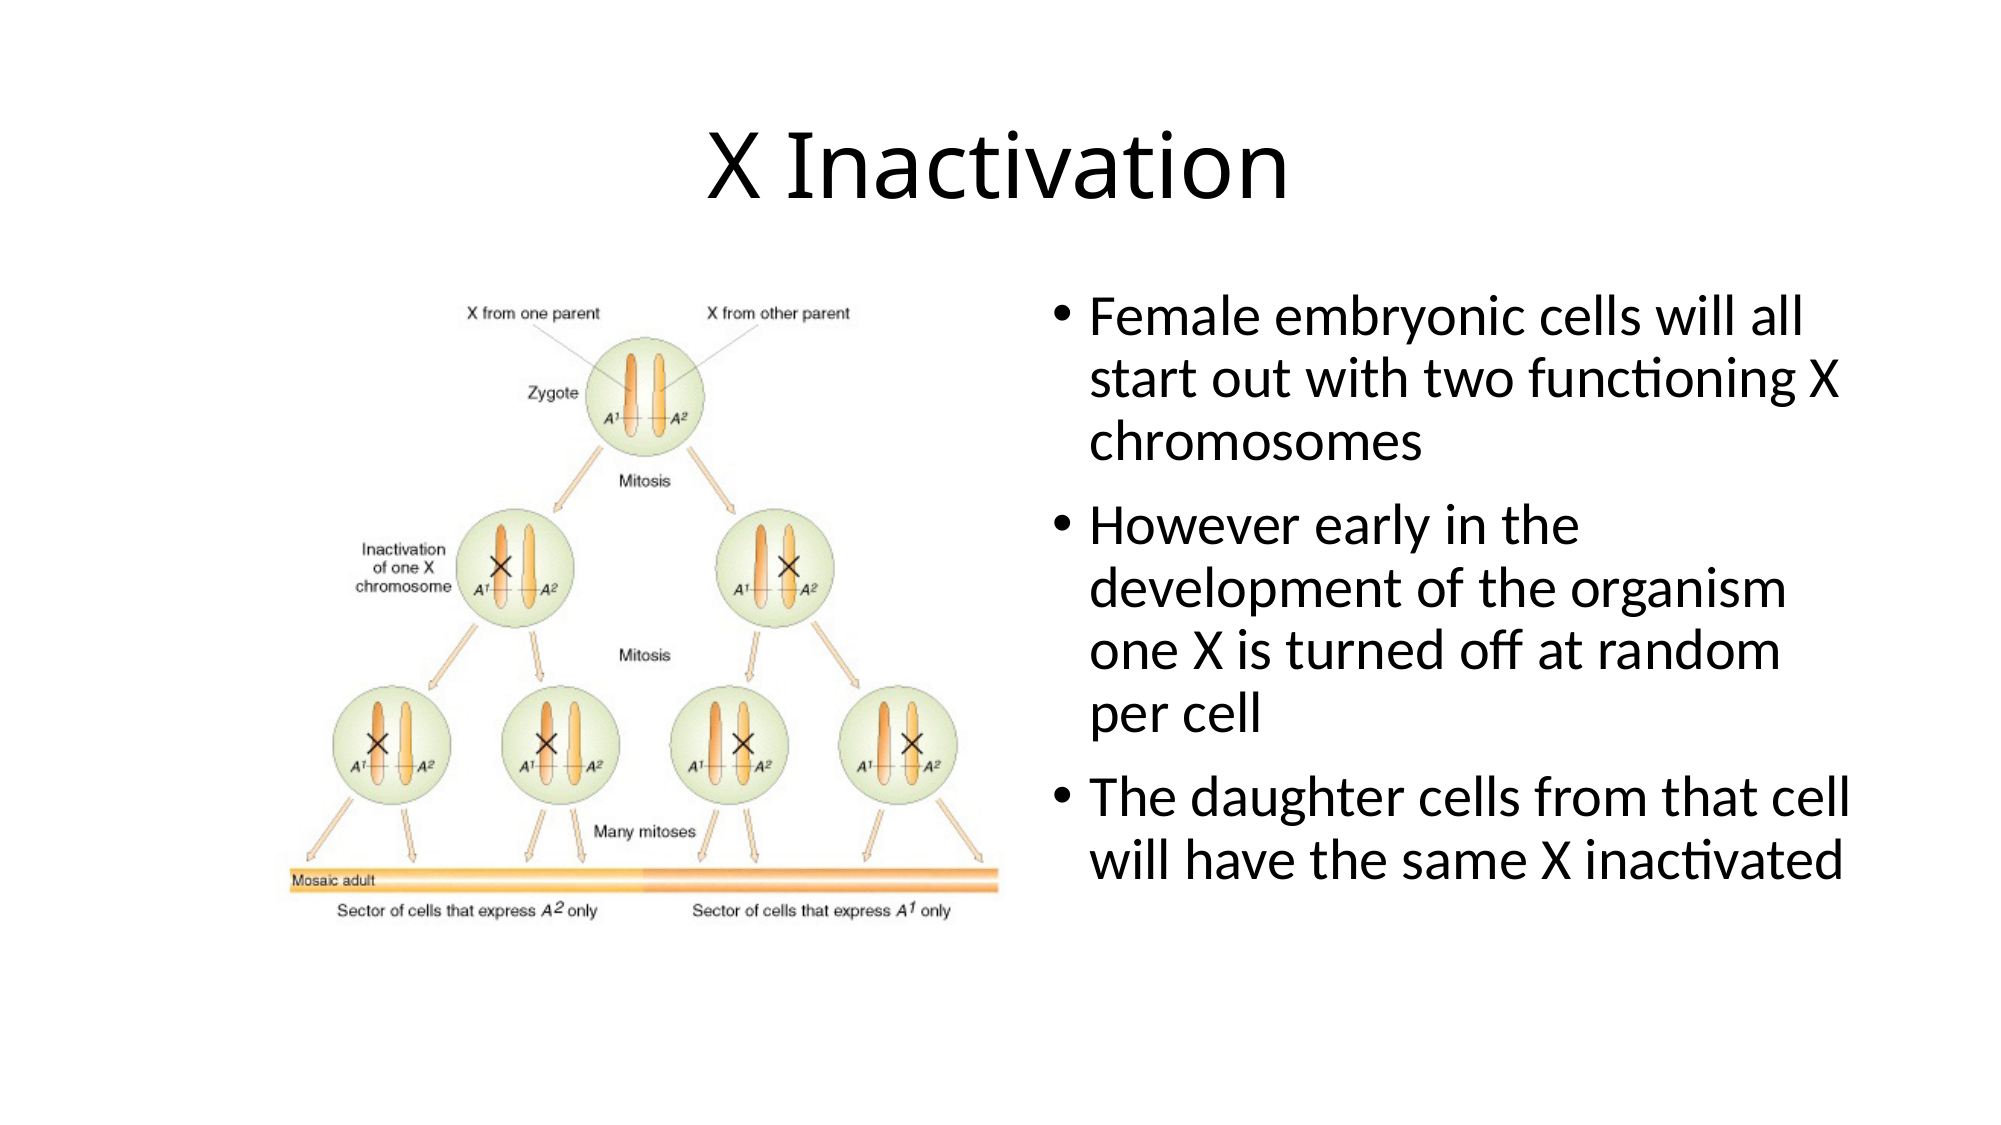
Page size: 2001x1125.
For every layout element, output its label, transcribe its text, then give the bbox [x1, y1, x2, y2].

title X Inactivation [137, 59, 1863, 278]
picture [275, 293, 1013, 936]
list Female embryonic cells will all start out with two functioning X chromosomes However early in the development of the organism one X is turned off at random per cell The daughter cells from that cell will have the same X inactivated [1037, 277, 1888, 992]
